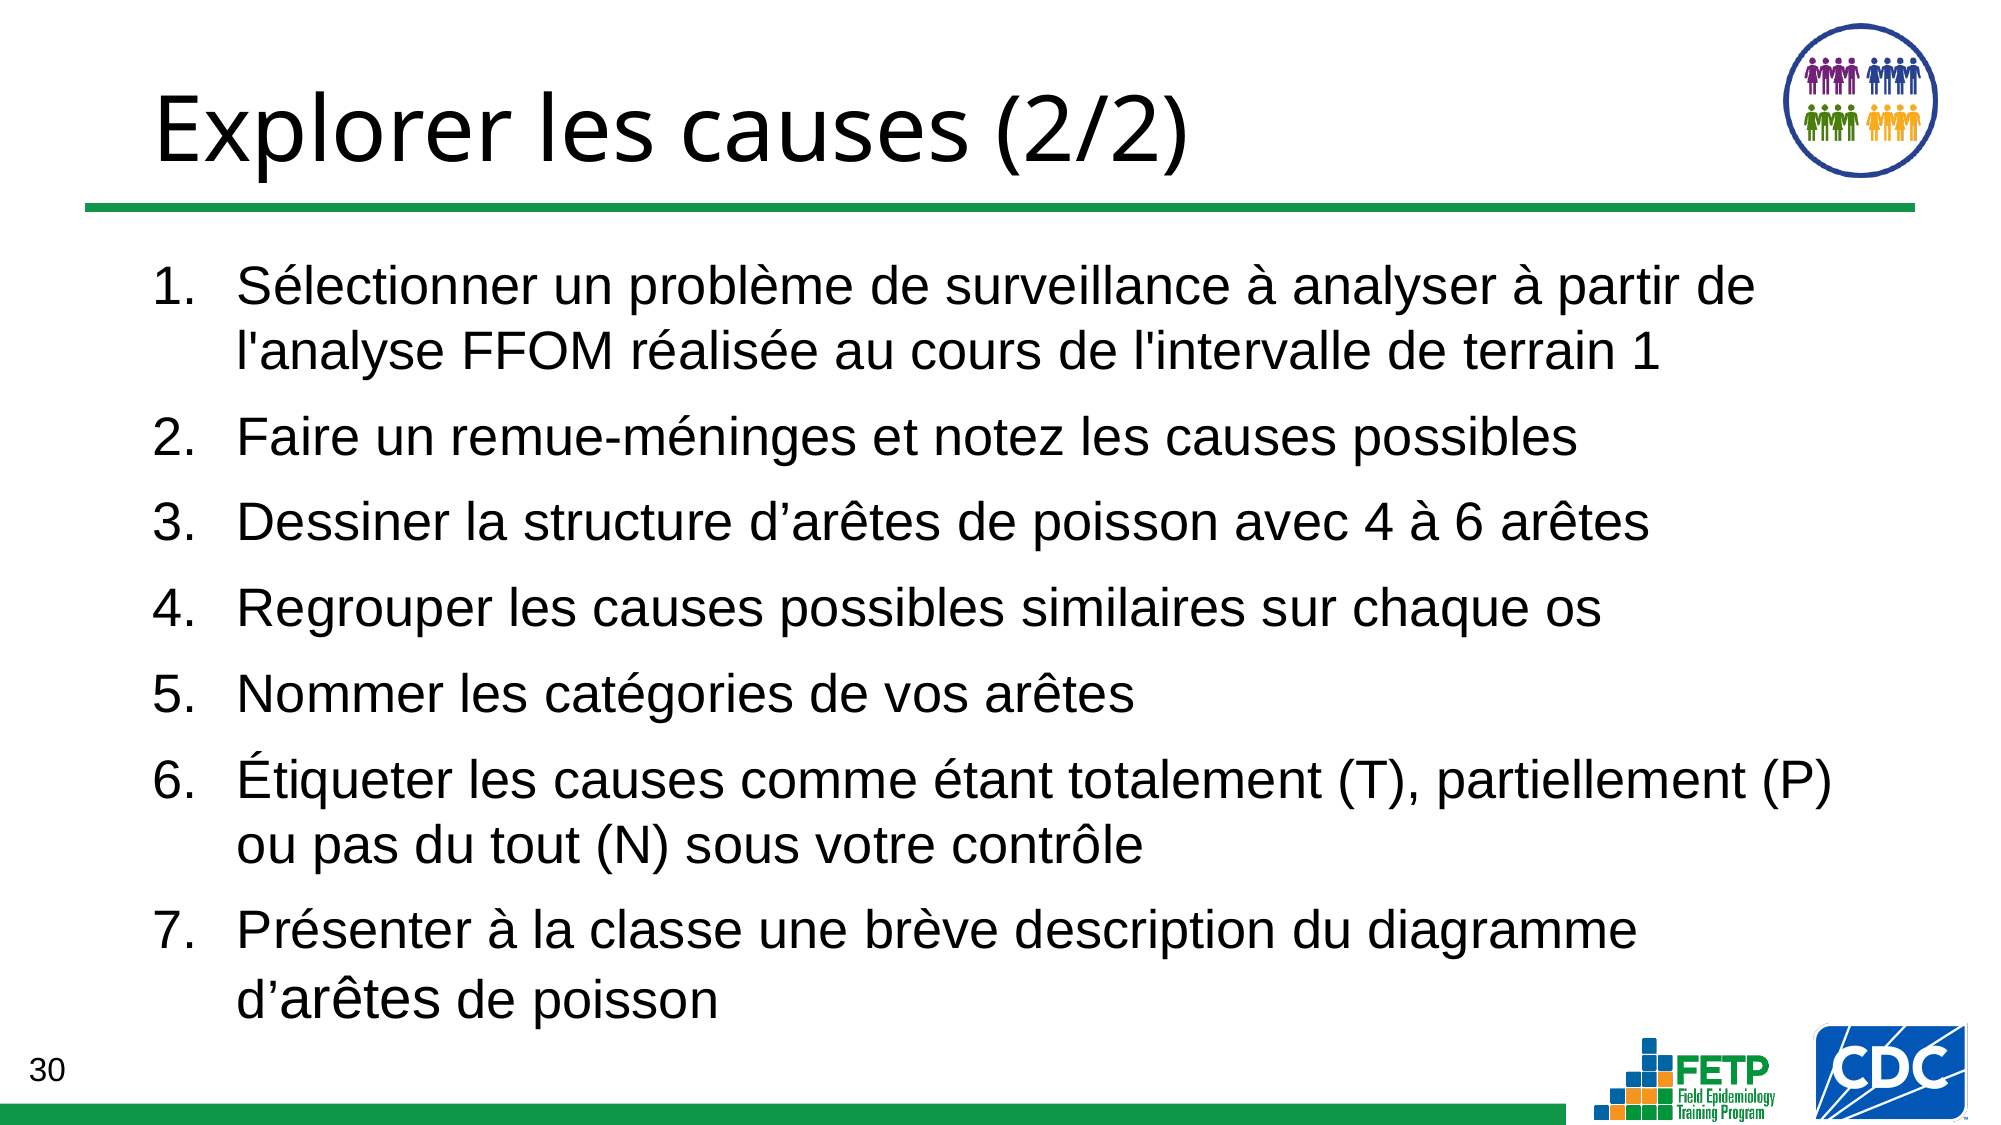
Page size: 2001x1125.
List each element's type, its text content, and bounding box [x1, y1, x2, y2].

list Sélectionner un problème de surveillance à analyser à partir de l'analyse FFOM réalisée au cours de l'intervalle de terrain 1 Faire un remue-méninges et notez les causes possibles Dessiner la structure d’arêtes de poisson avec 4 à 6 arêtes Regrouper les causes possibles similaires sur chaque os Nommer les catégories de vos arêtes Étiqueter les causes comme étant totalement (T), partiellement (P) ou pas du tout (N) sous votre contrôle Présenter à la classe une brève description du diagramme d’arêtes de poisson [137, 242, 1913, 1050]
picture [1594, 1050, 1775, 1122]
picture [1783, 23, 1938, 178]
text_box Explorer les causes (2/2) [137, 75, 1738, 207]
picture [1813, 1023, 1968, 1122]
